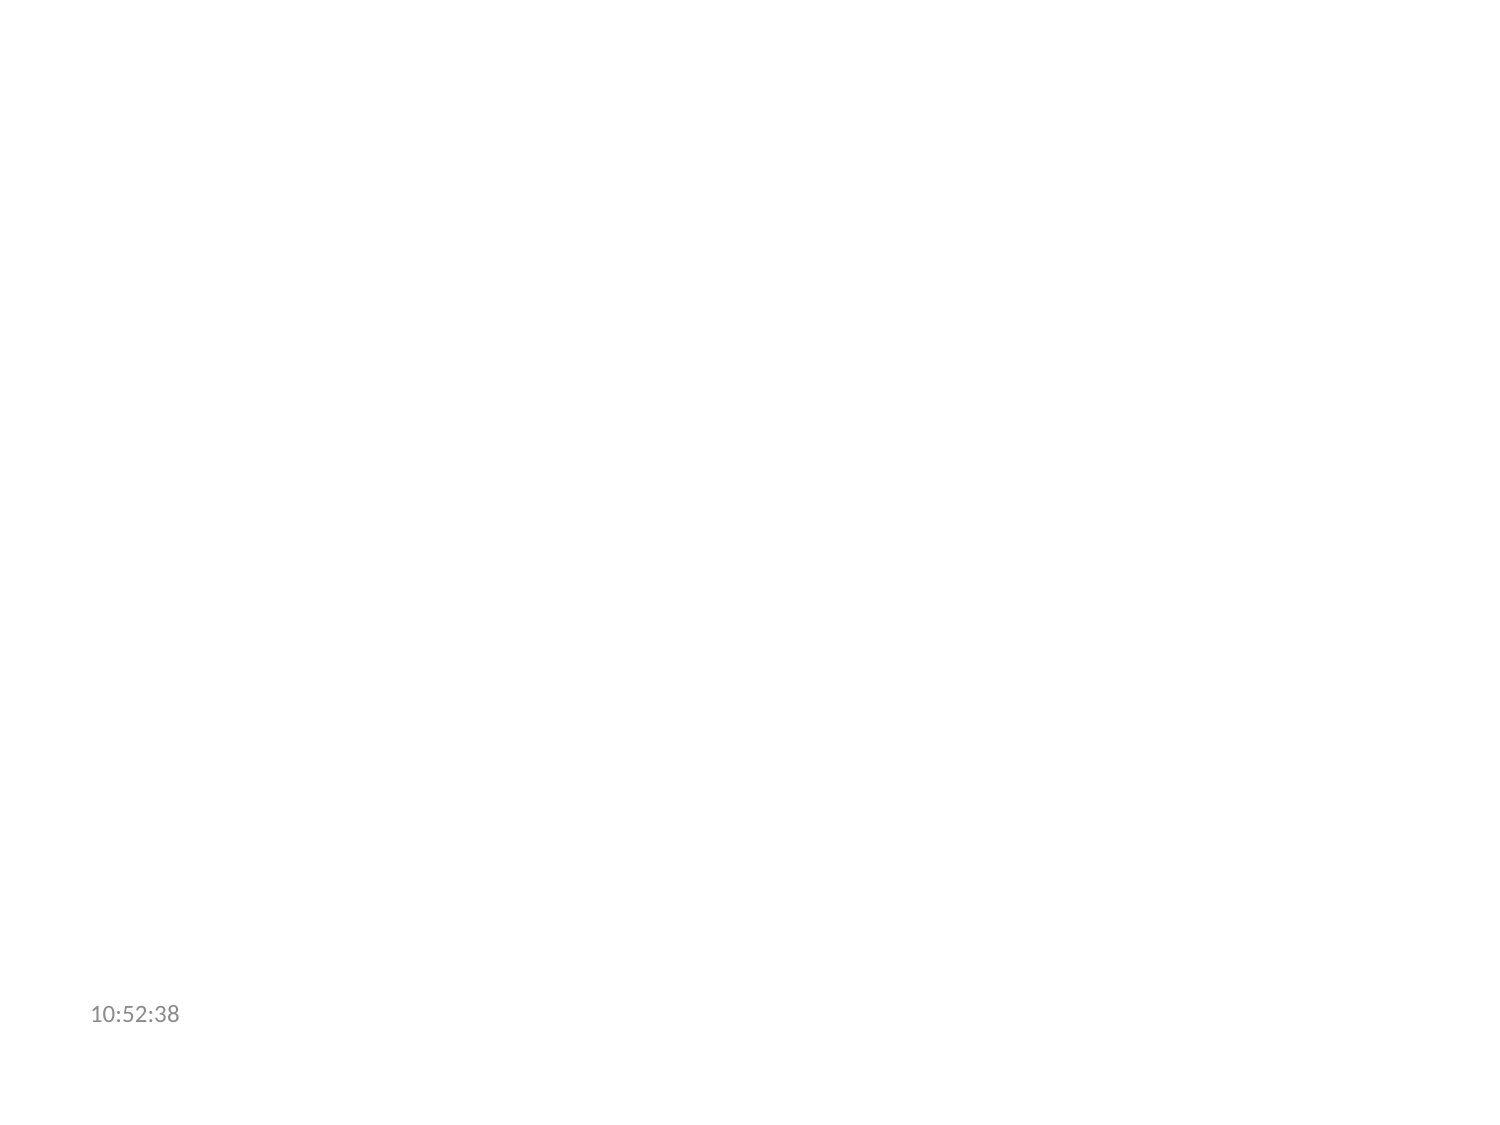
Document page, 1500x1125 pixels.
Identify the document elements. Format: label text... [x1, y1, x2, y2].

text_box 15:35:09 [75, 982, 425, 1043]
